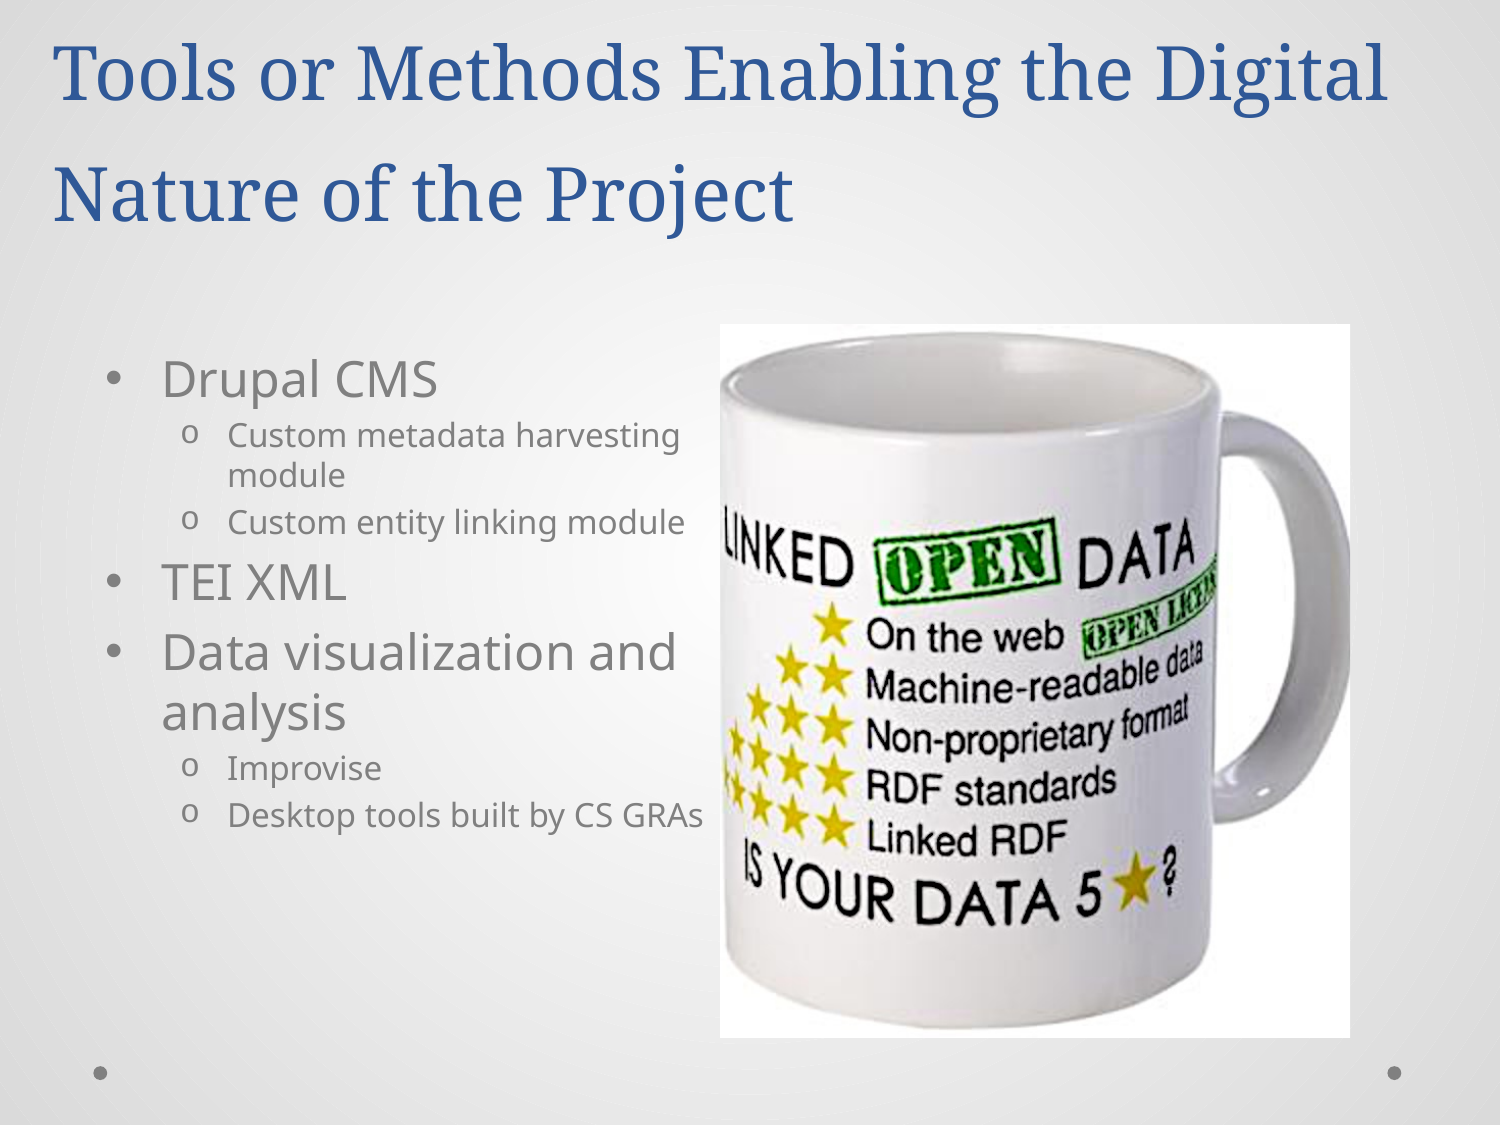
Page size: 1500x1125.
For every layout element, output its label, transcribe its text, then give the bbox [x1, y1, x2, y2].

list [719, 324, 1351, 1038]
list Drupal CMS Custom metadata harvesting module Custom entity linking module TEI XML Data visualization and analysis Improvise Desktop tools built by CS GRAs [90, 340, 721, 1053]
title Tools or Methods Enabling the Digital Nature of the Project [37, 24, 1442, 245]
